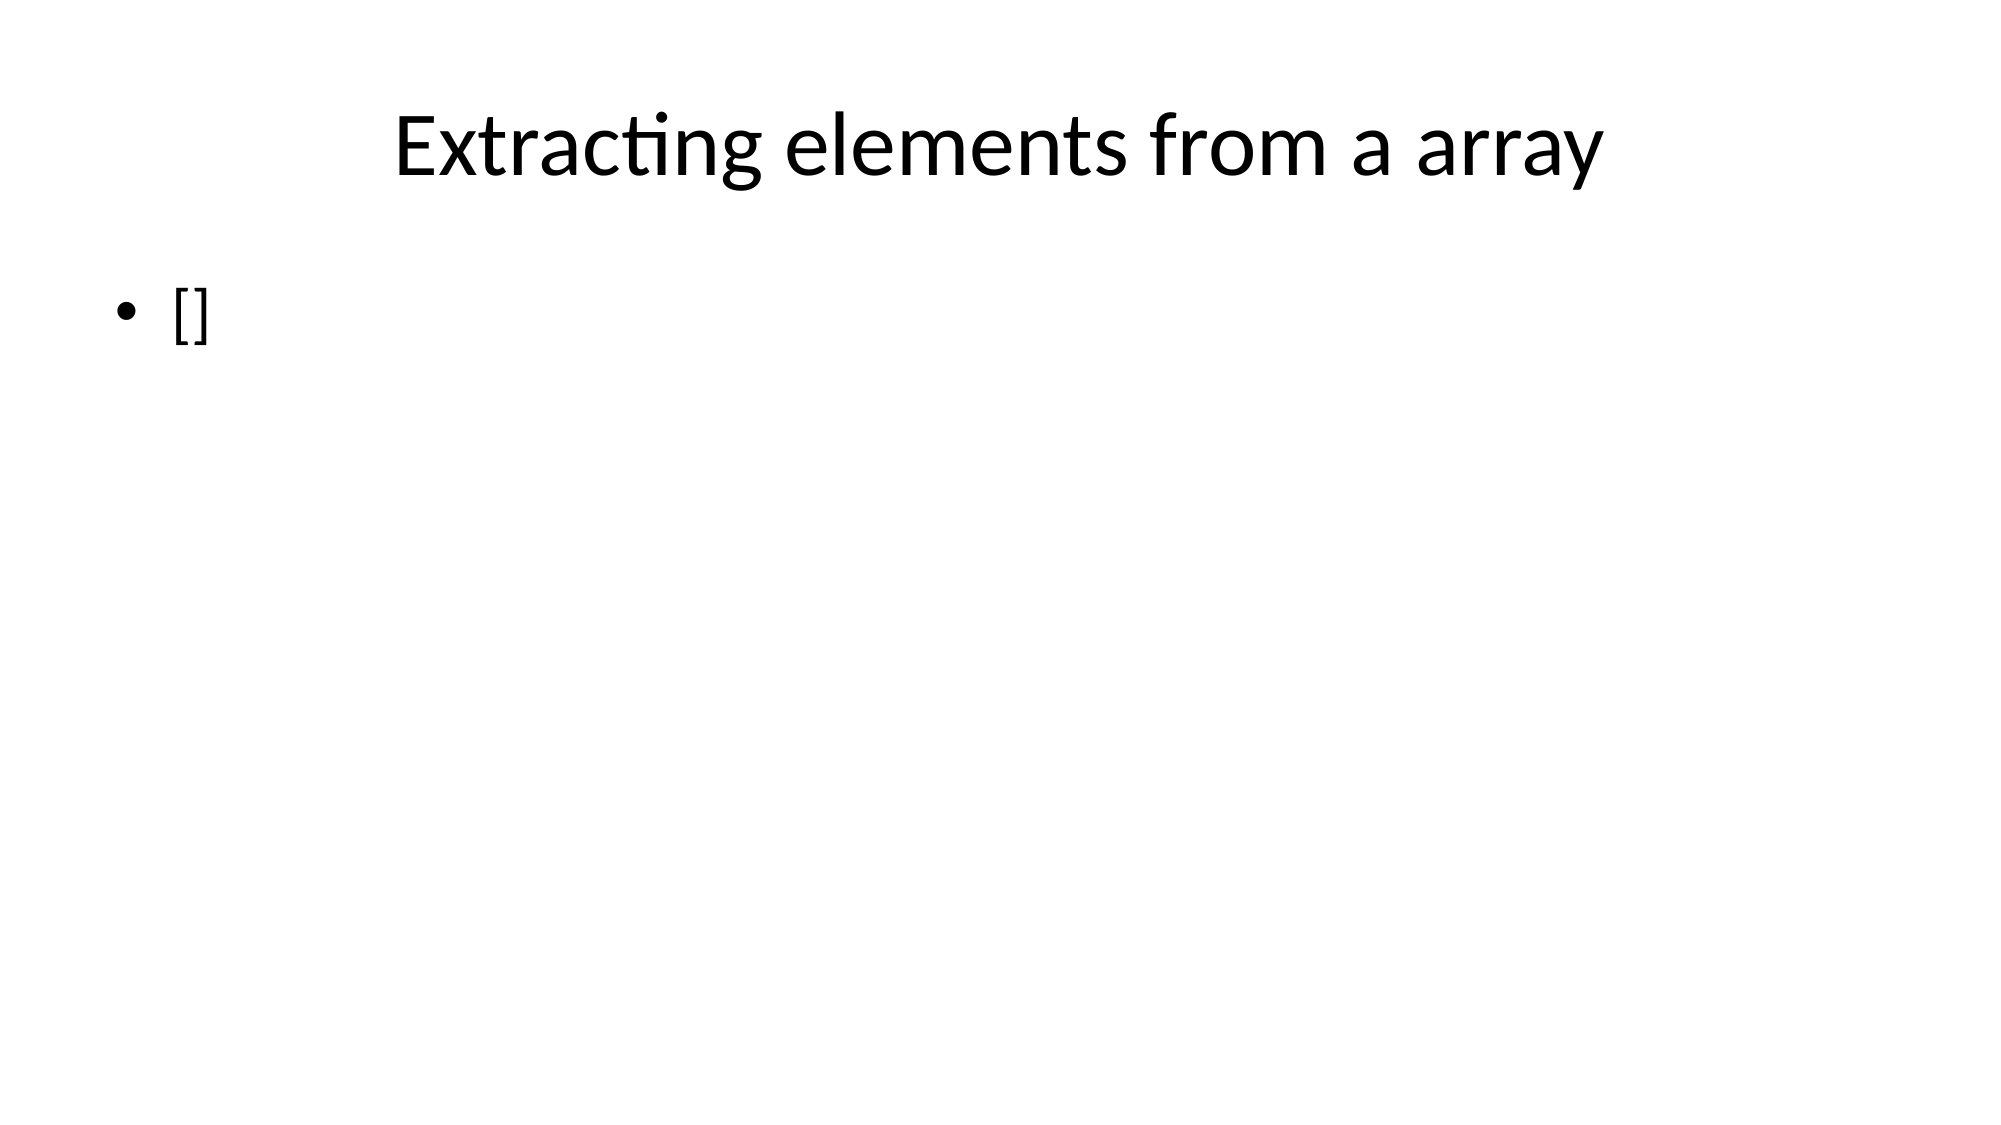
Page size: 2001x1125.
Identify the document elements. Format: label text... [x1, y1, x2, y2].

title Extracting elements from a array [99, 45, 1900, 233]
list [] [99, 262, 1900, 1005]
